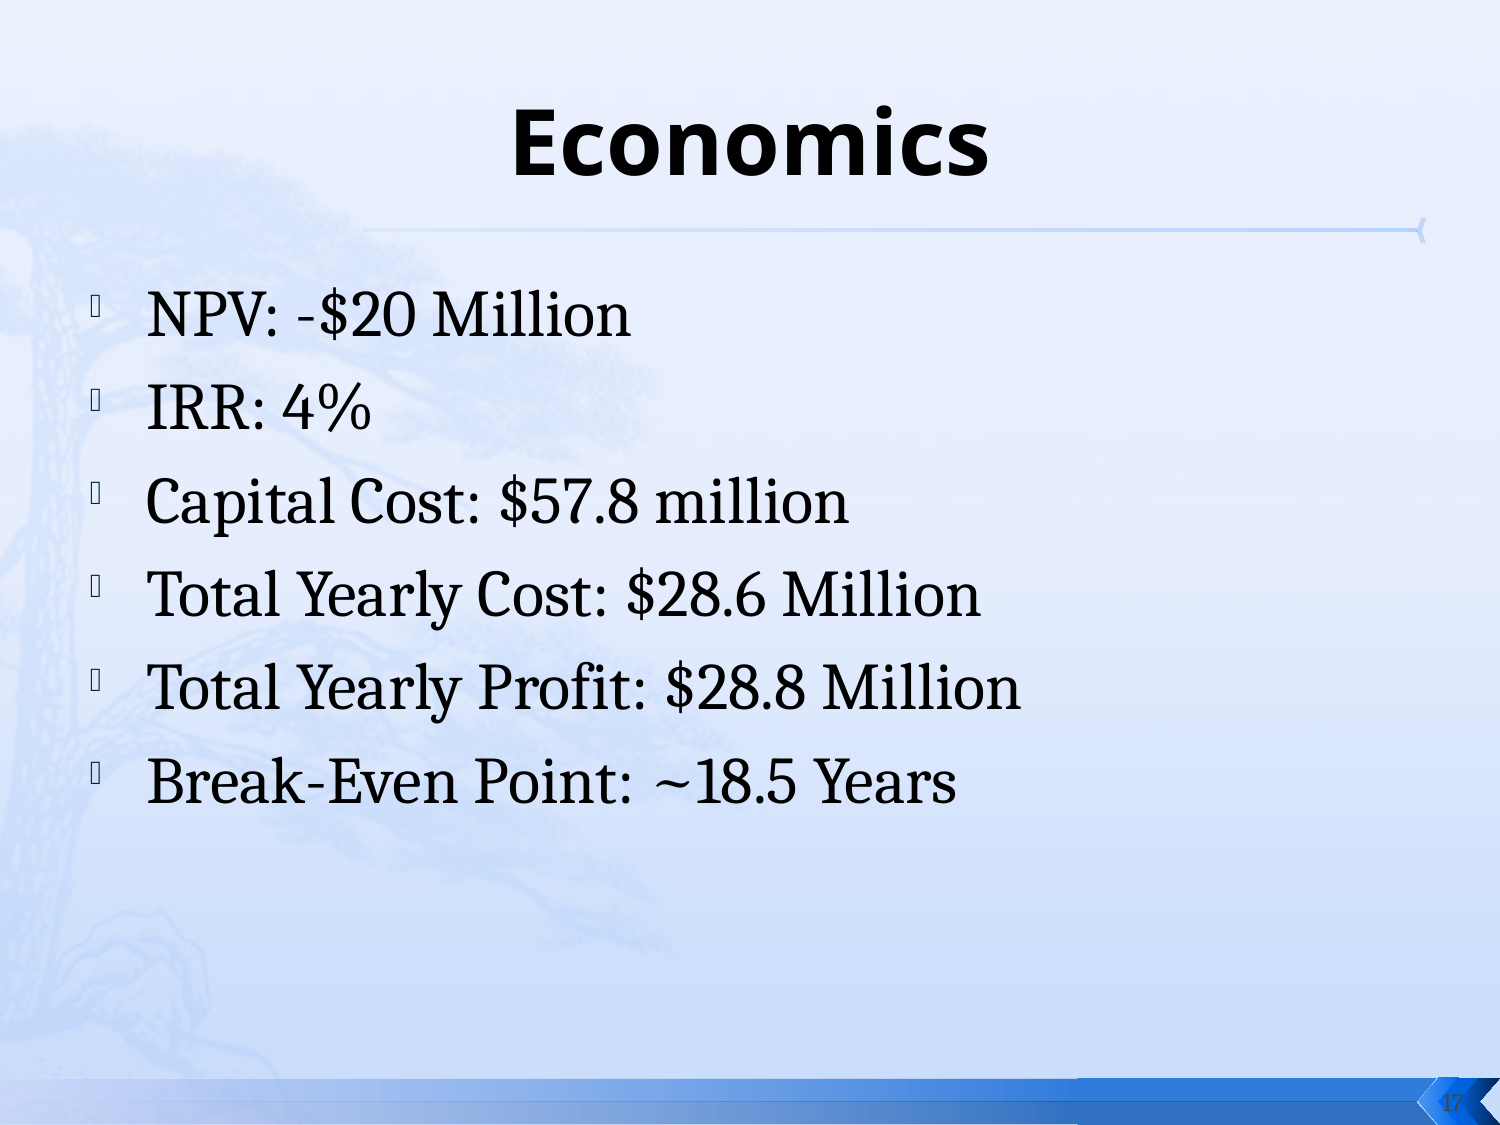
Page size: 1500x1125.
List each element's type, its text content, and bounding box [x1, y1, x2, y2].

title Economics [75, 45, 1425, 233]
list NPV: -$20 Million IRR: 4% Capital Cost: $57.8 million Total Yearly Cost: $28.6 Million Total Yearly Profit: $28.8 Million Break-Even Point: ~18.5 Years [75, 262, 1425, 1005]
slide_number 17 [1406, 1077, 1500, 1125]
